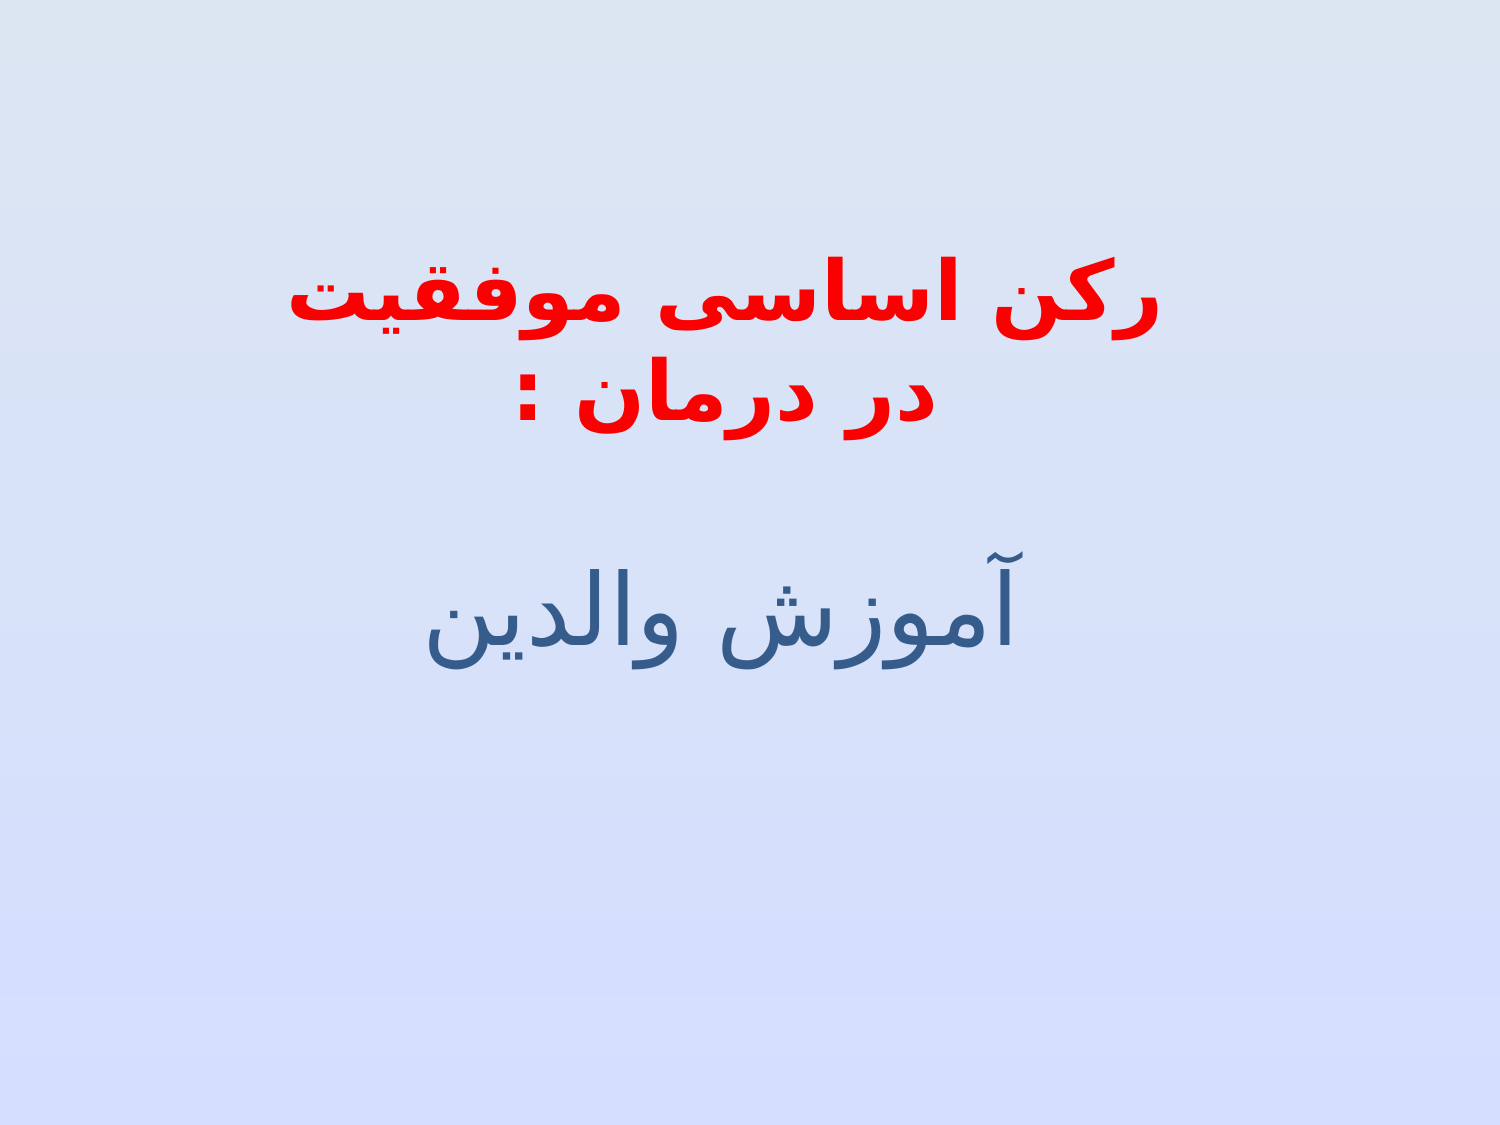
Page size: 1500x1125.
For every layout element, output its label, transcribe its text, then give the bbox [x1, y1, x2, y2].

subtitle آموزش والدین [275, 537, 1200, 738]
text_box رکن اساسی موفقیت در درمان : [212, 237, 1238, 438]
